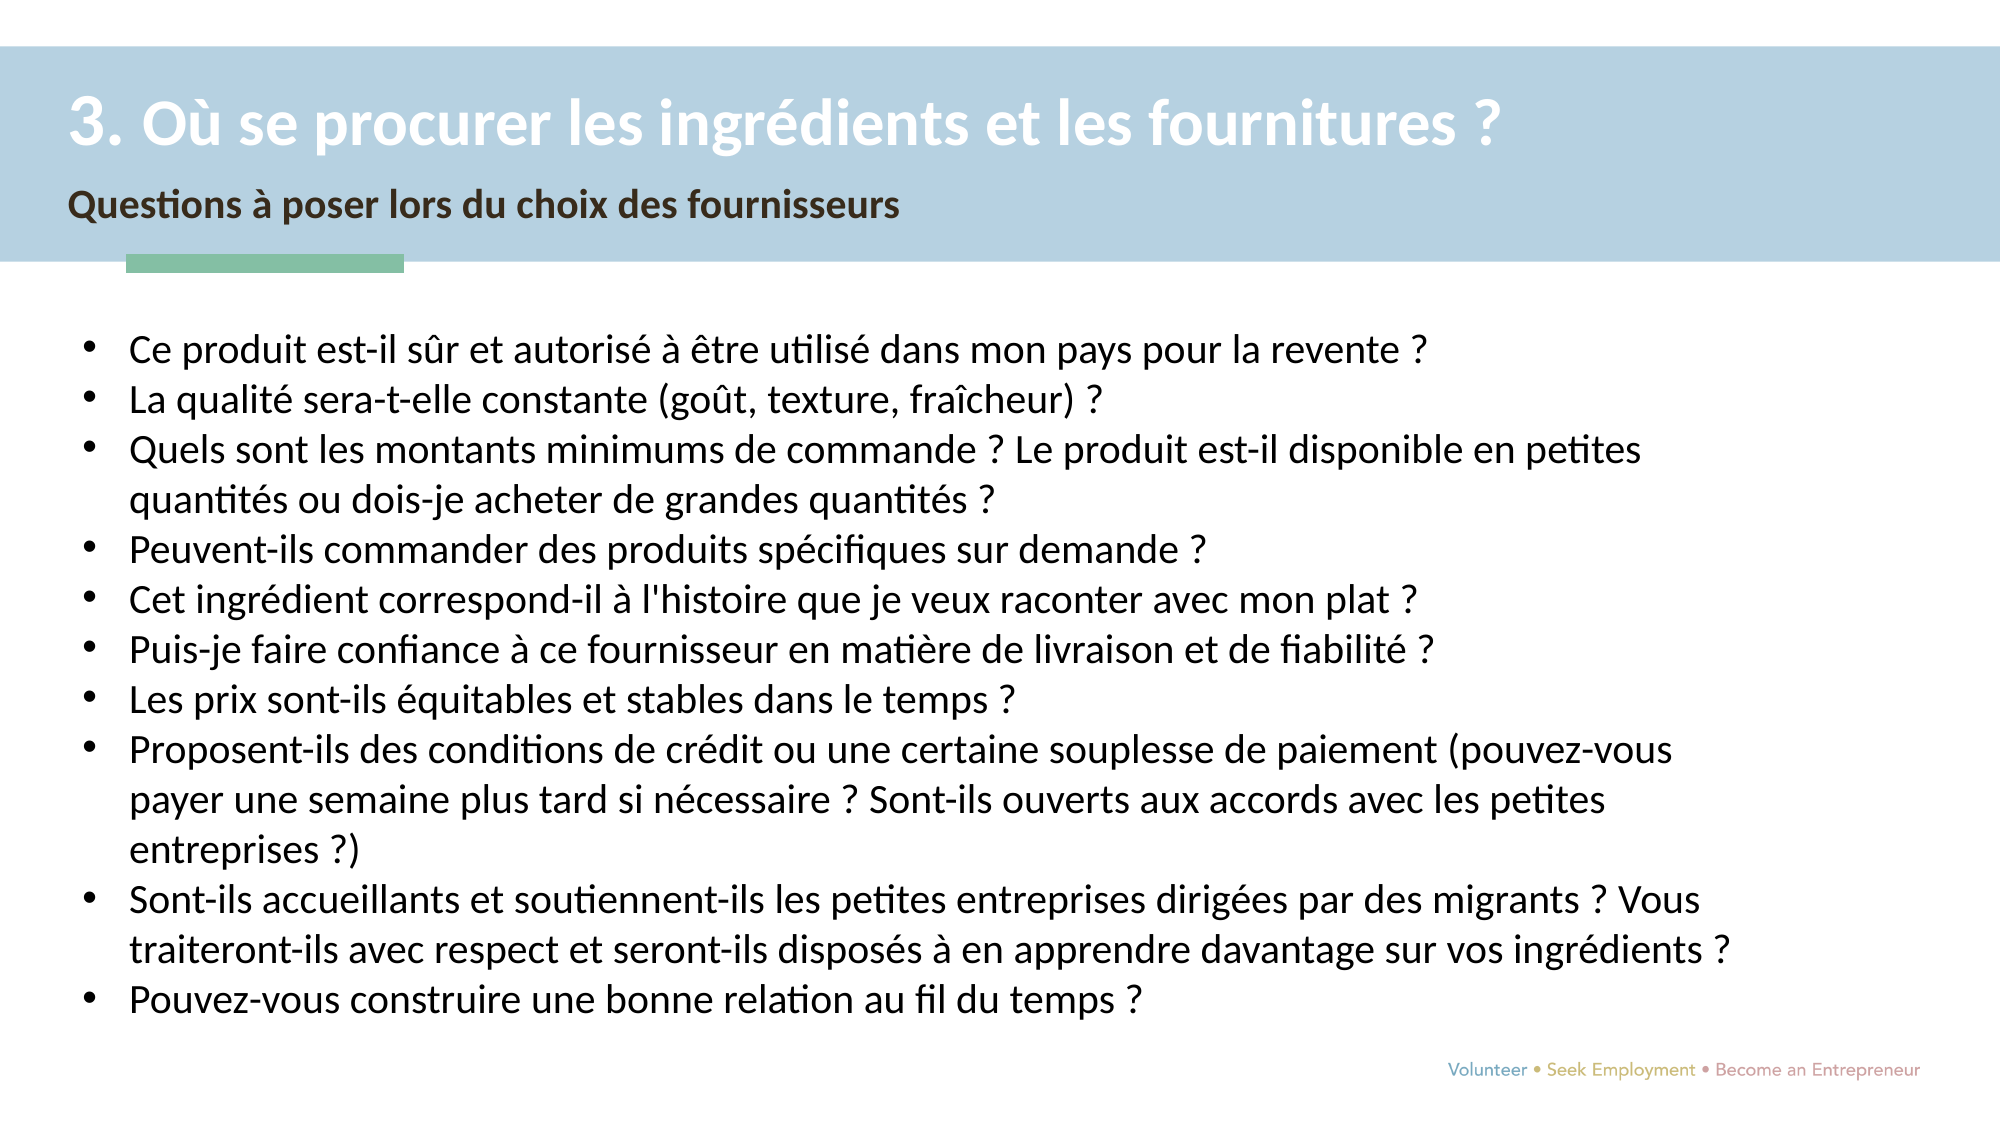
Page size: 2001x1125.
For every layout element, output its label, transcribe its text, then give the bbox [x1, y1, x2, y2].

text_box Ce produit est-il sûr et autorisé à être utilisé dans mon pays pour la revente ? La qualité sera-t-elle constante (goût, texture, fraîcheur) ? Quels sont les montants minimums de commande ? Le produit est-il disponible en petites quantités ou dois-je acheter de grandes quantités ? Peuvent-ils commander des produits spécifiques sur demande ? Cet ingrédient correspond-il à l'histoire que je veux raconter avec mon plat ? Puis-je faire confiance à ce fournisseur en matière de livraison et de fiabilité ? Les prix sont-ils équitables et stables dans le temps ? Proposent-ils des conditions de crédit ou une certaine souplesse de paiement (pouvez-vous payer une semaine plus tard si nécessaire ? Sont-ils ouverts aux accords avec les petites entreprises ?) Sont-ils accueillants et soutiennent-ils les petites entreprises dirigées par des migrants ? Vous traiteront-ils avec respect et seront-ils disposés à en apprendre davantage sur vos ingrédients ? Pouvez-vous construire une bonne relation au fil du temps ? [67, 314, 1764, 1125]
picture [1764, 1046, 1971, 1103]
list 3. Où se procurer les ingrédients et les fournitures ? Questions à poser lors du choix des fournisseurs [52, 90, 1815, 275]
